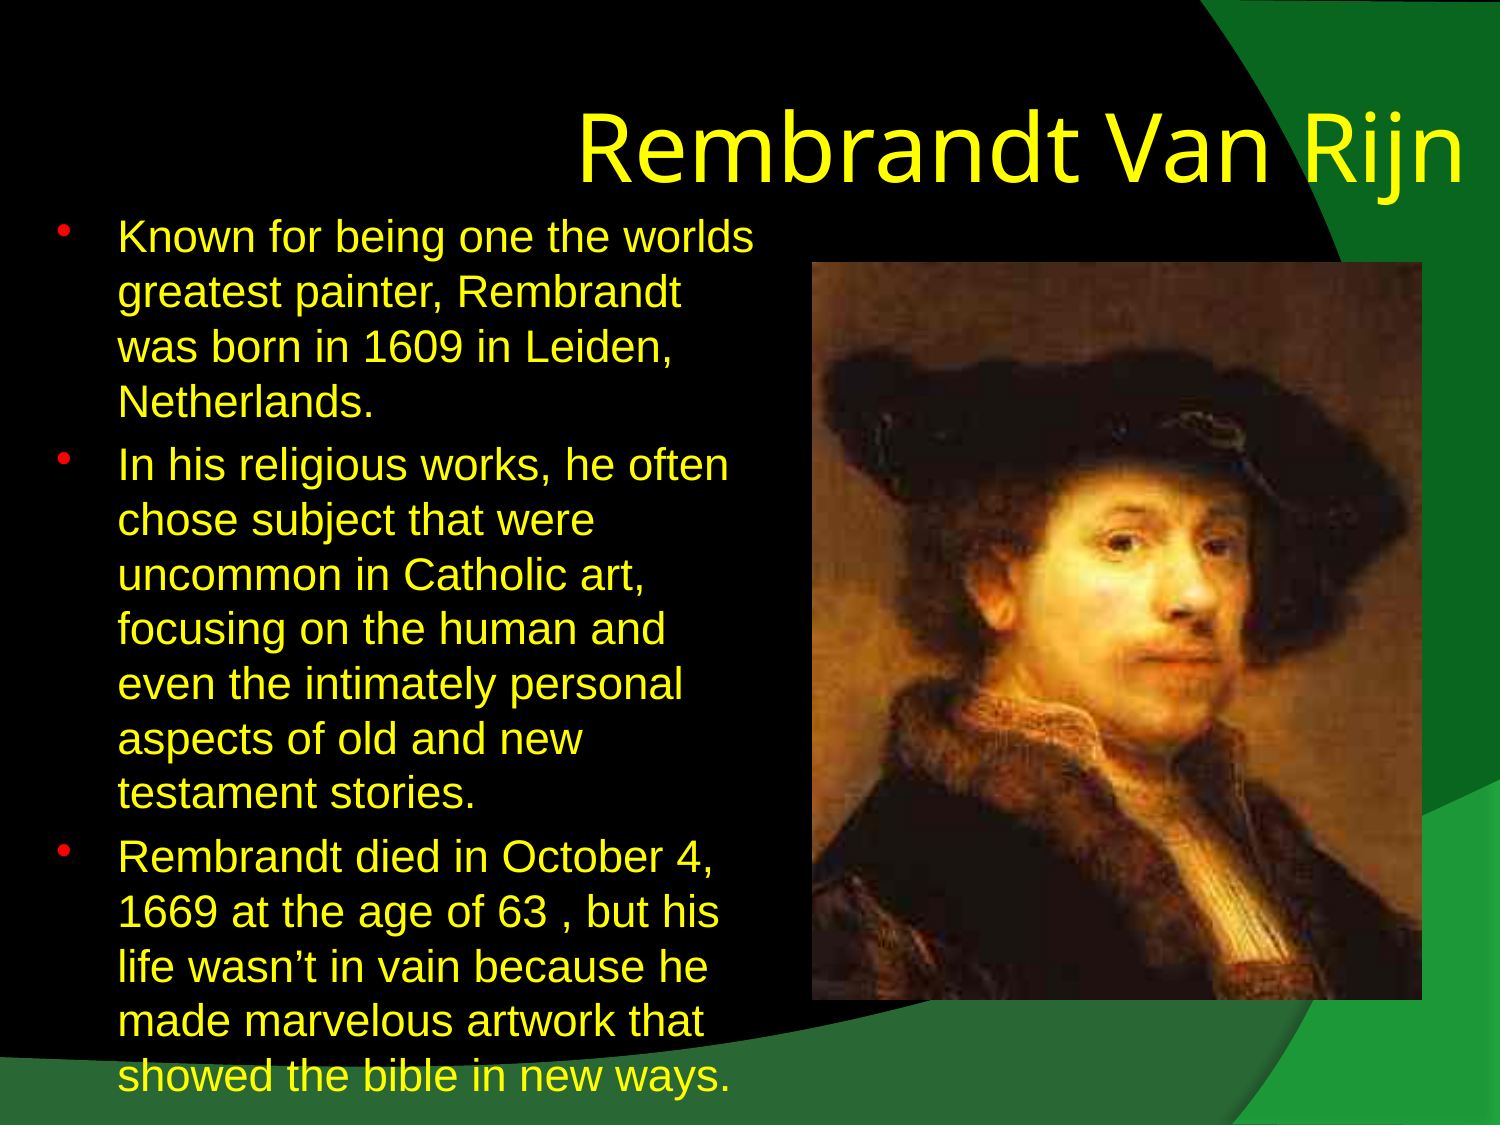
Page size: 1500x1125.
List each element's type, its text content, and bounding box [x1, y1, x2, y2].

picture [812, 262, 1422, 1001]
title Rembrandt Van Rijn [275, 50, 1500, 238]
list Known for being one the worlds greatest painter, Rembrandt was born in 1609 in Leiden, Netherlands. In his religious works, he often chose subject that were uncommon in Catholic art, focusing on the human and even the intimately personal aspects of old and new testament stories. Rembrandt died in October 4, 1669 at the age of 63 , but his life wasn’t in vain because he made marvelous artwork that showed the bible in new ways. [37, 200, 775, 1125]
